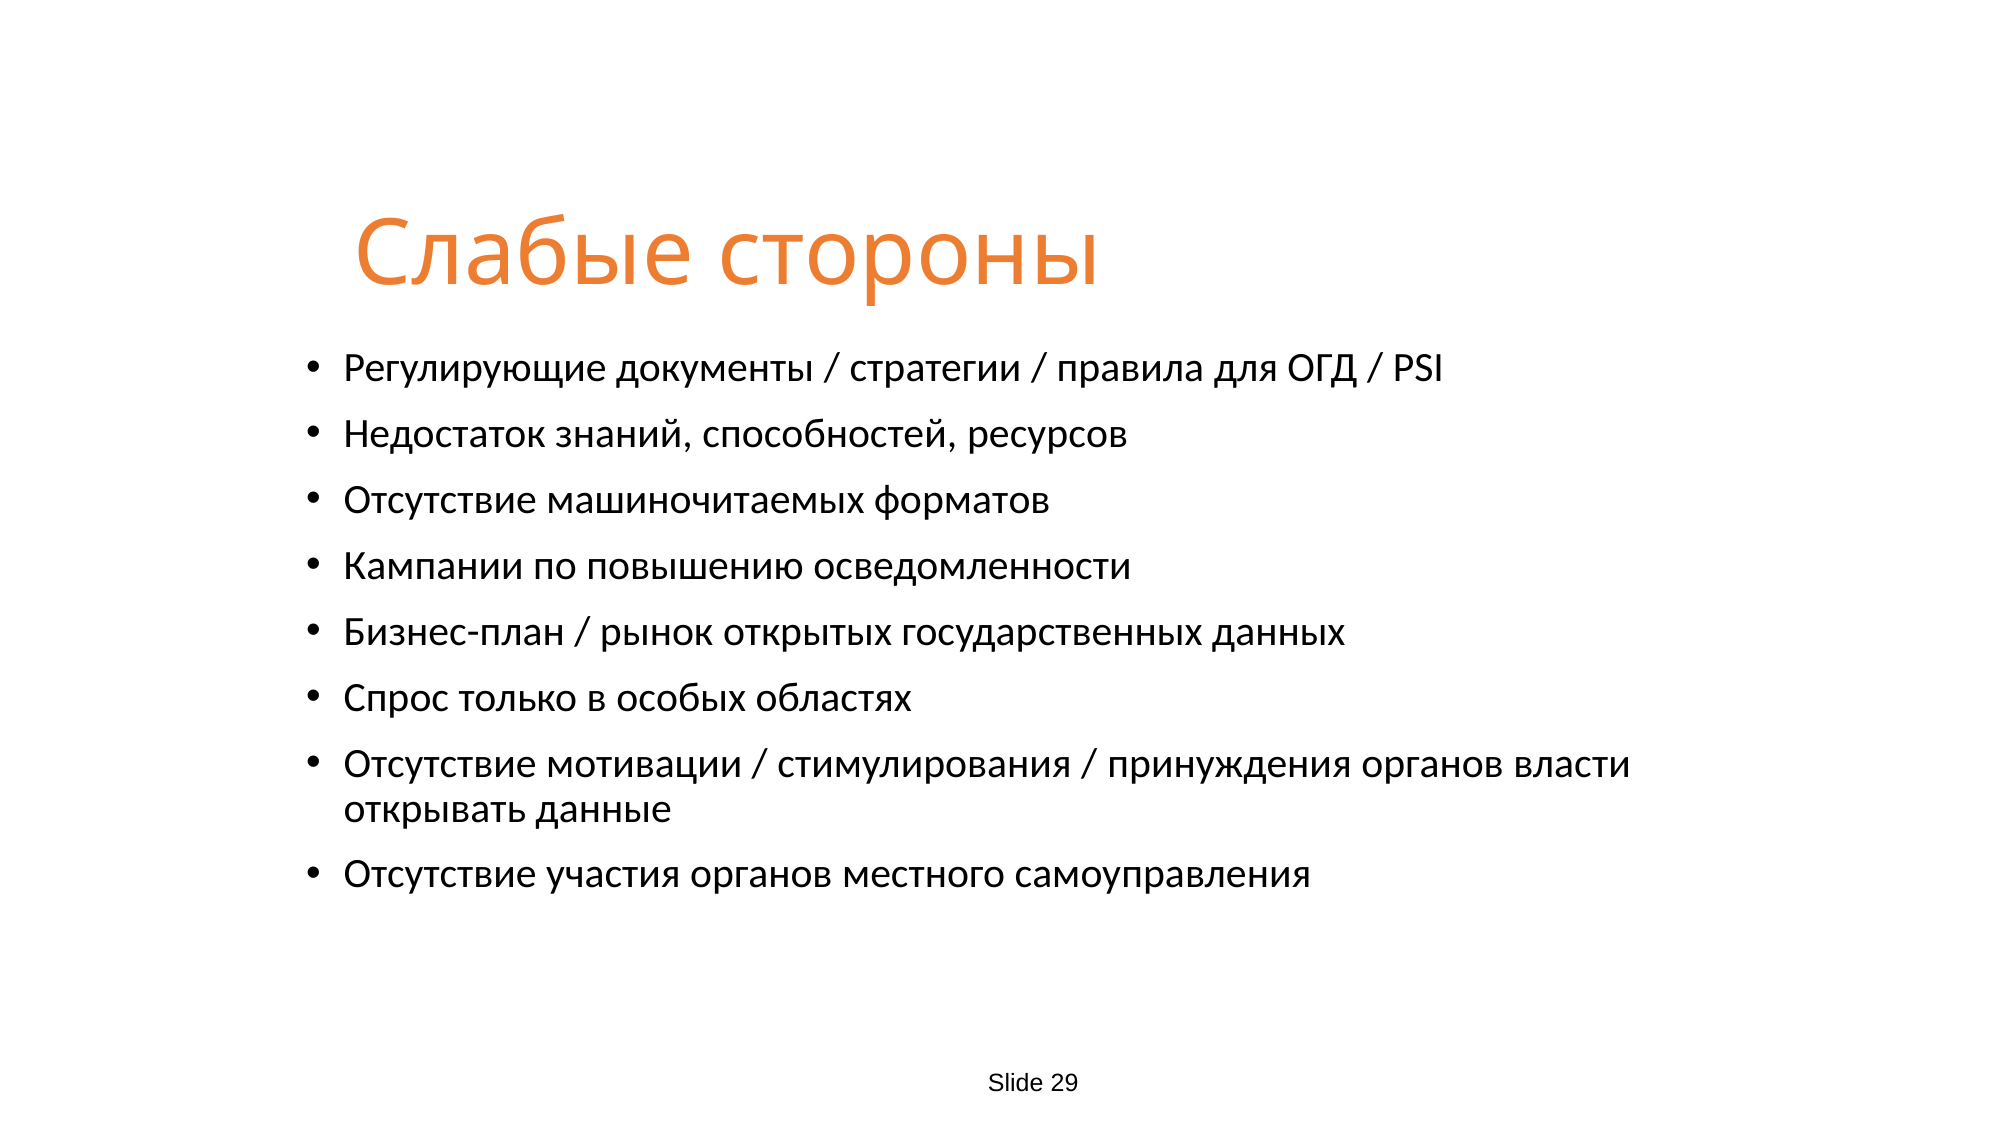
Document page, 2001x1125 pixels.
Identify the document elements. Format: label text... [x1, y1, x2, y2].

title Cлабые стороны [338, 197, 1675, 327]
list Регулирующие документы / стратегии / правила для ОГД / PSI Недостаток знаний, способностей, ресурсов Отсутствие машиночитаемых форматов Кампании по повышению осведомленности Бизнес-план / рынок открытых государственных данных Спрос только в особых областях Отсутствие мотивации / стимулирования / принуждения органов власти открывать данные Отсутствие участия органов местного самоуправления [291, 338, 1709, 1000]
